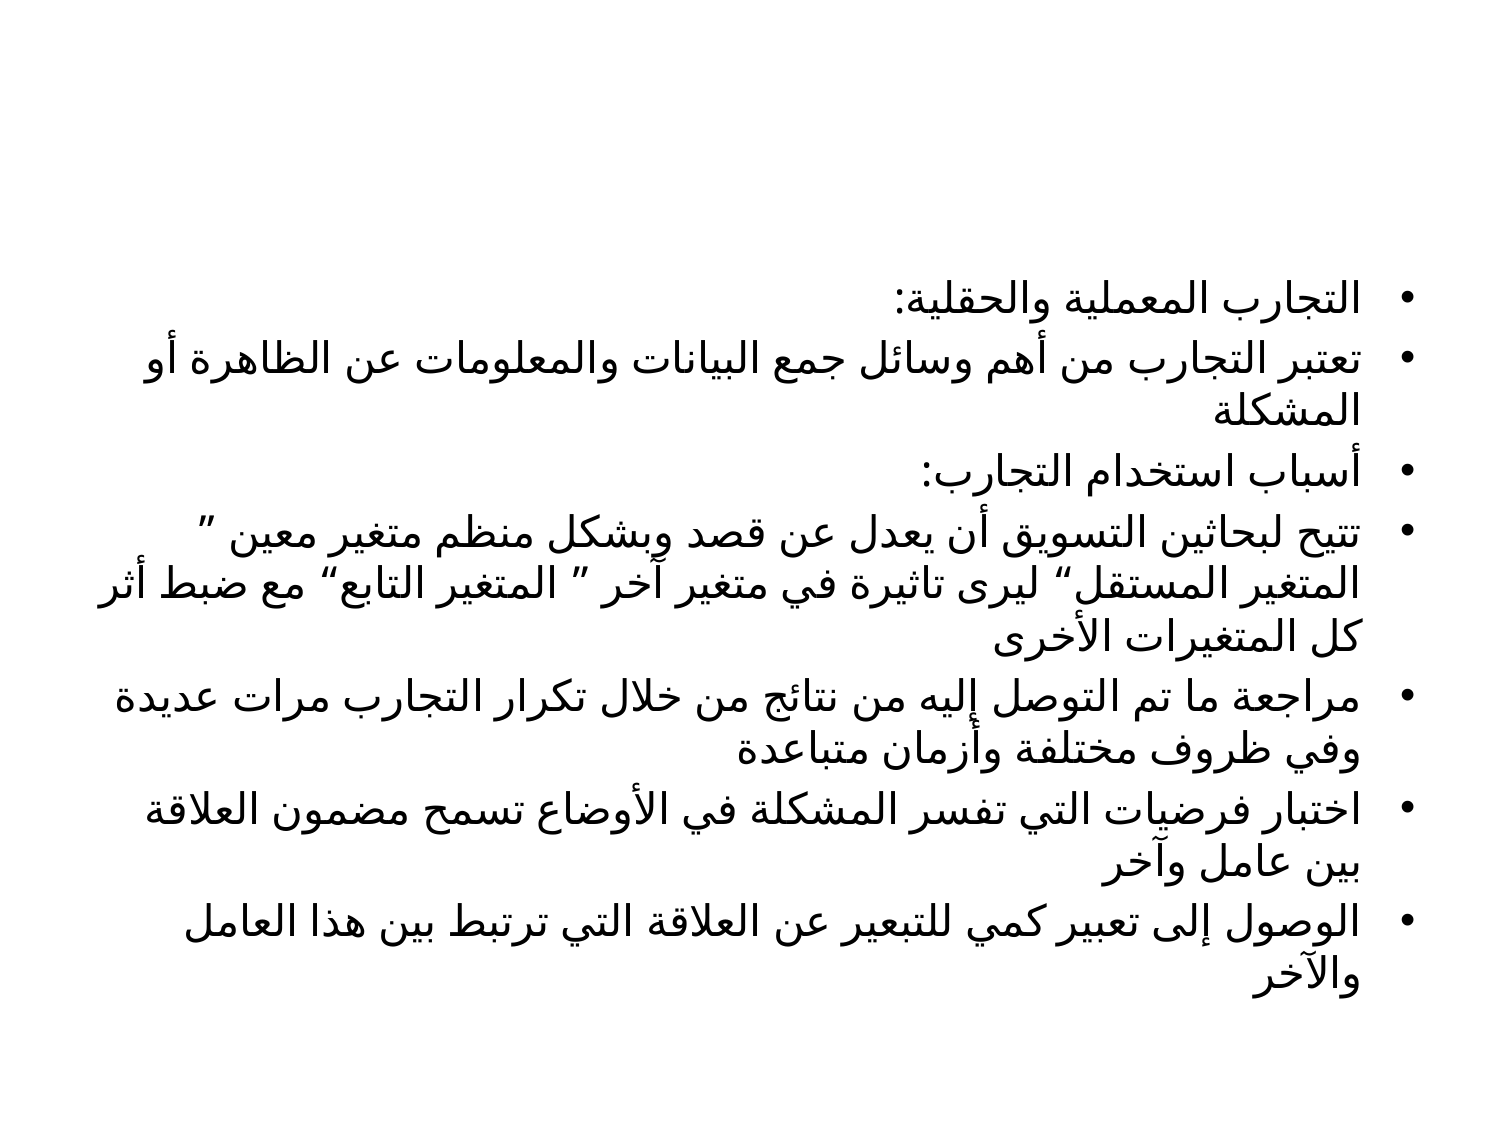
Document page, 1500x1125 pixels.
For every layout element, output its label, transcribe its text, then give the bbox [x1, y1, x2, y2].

list التجارب المعملية والحقلية: تعتبر التجارب من أهم وسائل جمع البيانات والمعلومات عن الظاهرة أو المشكلة أسباب استخدام التجارب: تتيح لبحاثين التسويق أن يعدل عن قصد وبشكل منظم متغير معين ” المتغير المستقل“ ليرى تاثيرة في متغير آخر ” المتغير التابع“ مع ضبط أثر كل المتغيرات الأخرى مراجعة ما تم التوصل إليه من نتائج من خلال تكرار التجارب مرات عديدة وفي ظروف مختلفة وأزمان متباعدة اختبار فرضيات التي تفسر المشكلة في الأوضاع تسمح مضمون العلاقة بين عامل وآخر الوصول إلى تعبير كمي للتبعير عن العلاقة التي ترتبط بين هذا العامل والآخر [75, 262, 1425, 1005]
